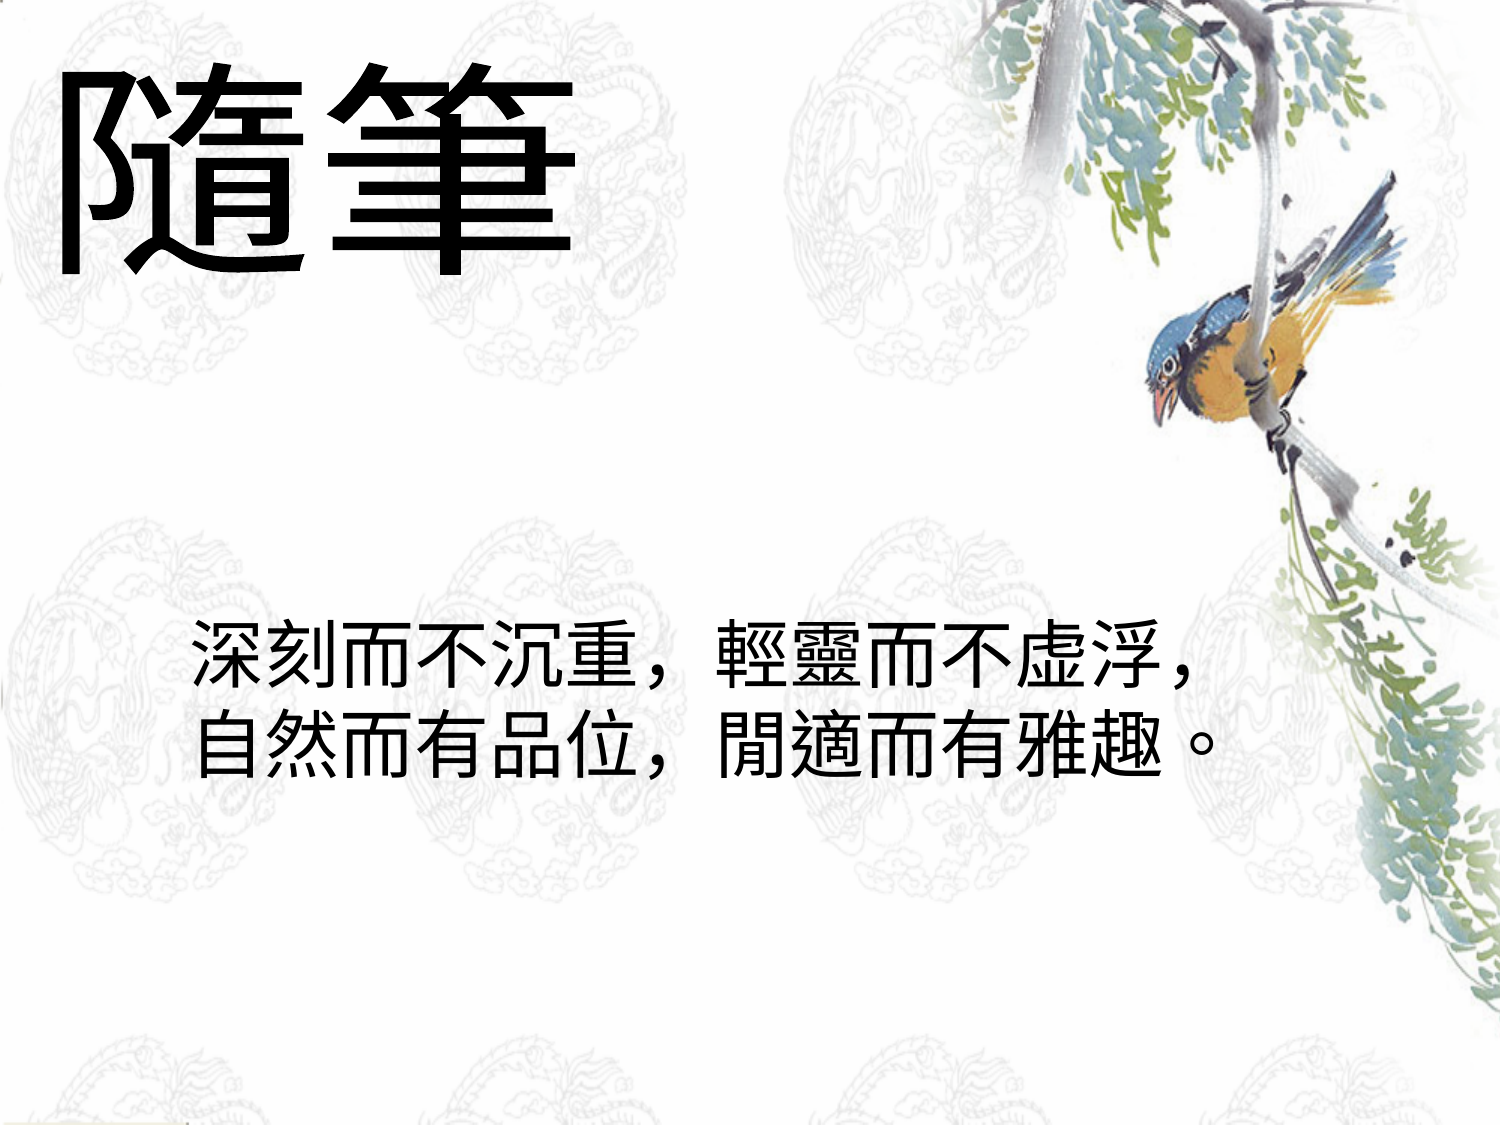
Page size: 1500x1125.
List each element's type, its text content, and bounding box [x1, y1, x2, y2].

picture [0, 0, 1500, 1125]
text_box 深刻而不沉重，輕靈而不虚浮，自然而有品位，閒適而有雅趣。 [174, 599, 1288, 795]
